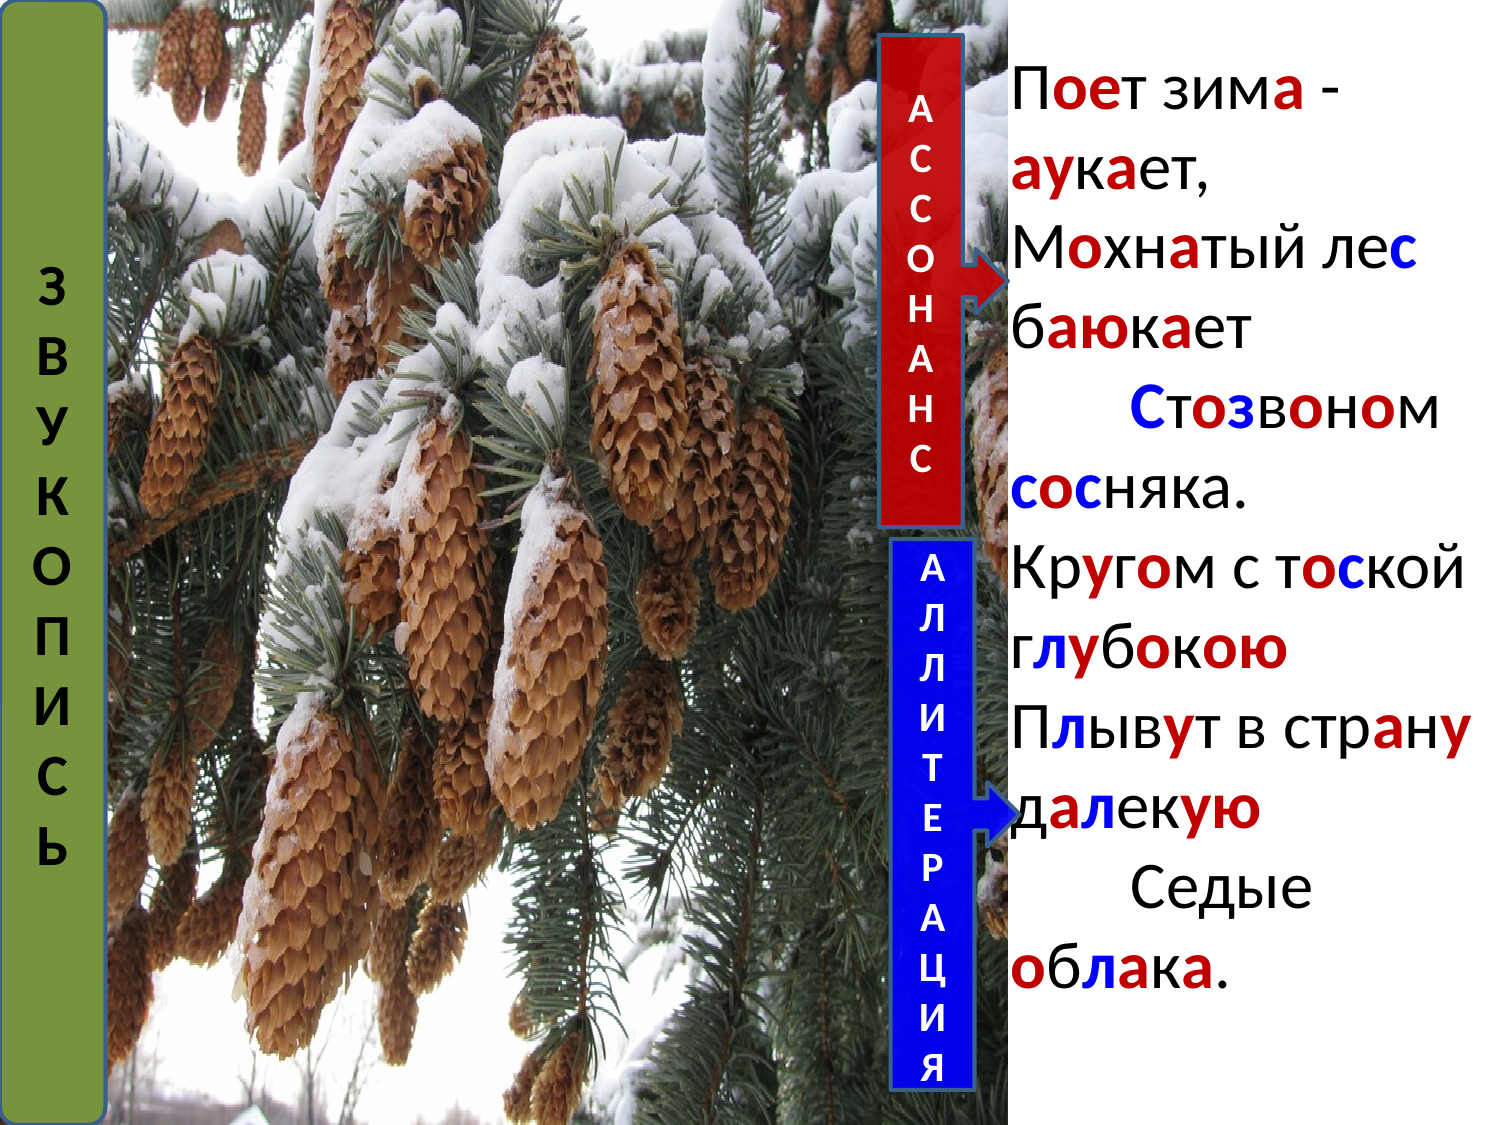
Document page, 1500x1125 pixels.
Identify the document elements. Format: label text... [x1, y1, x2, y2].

text_box Поет зима - аукает, Мохнатый лес баюкает Стозвоном сосняка. Кругом с тоской глубокою Плывут в страну далекую Седые облака. [1012, 35, 1500, 1010]
picture [0, 0, 1008, 1125]
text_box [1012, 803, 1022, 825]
